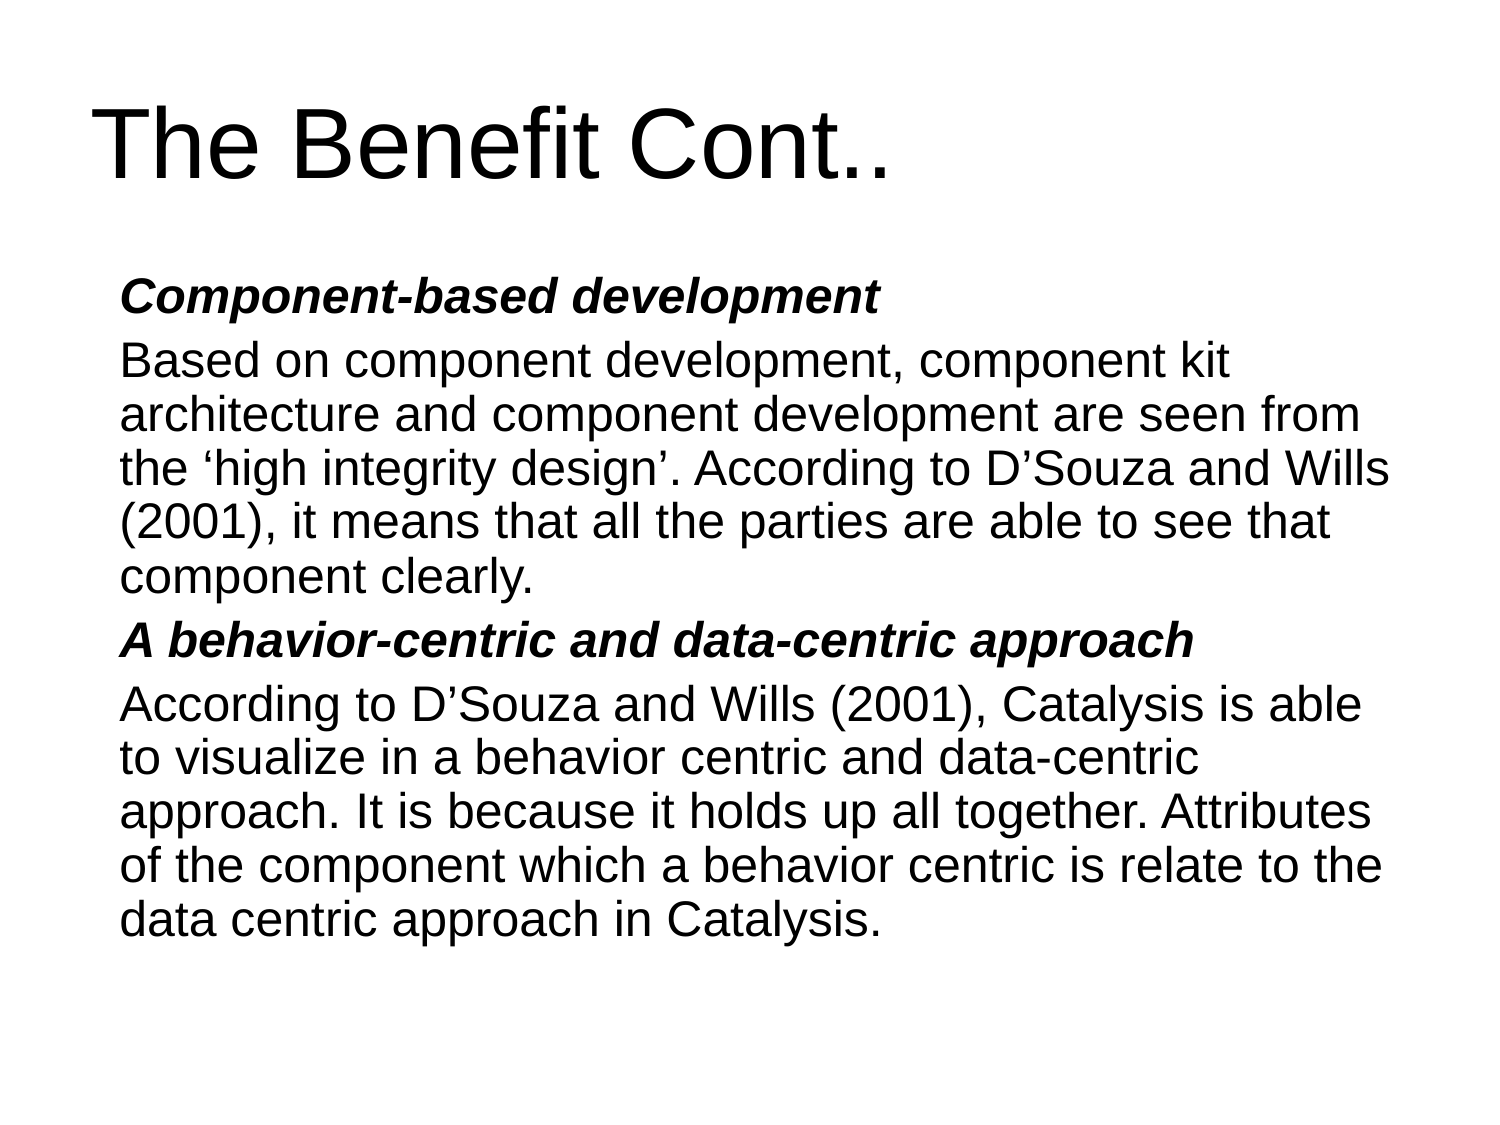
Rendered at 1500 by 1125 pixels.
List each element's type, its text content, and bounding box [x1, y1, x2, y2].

title The Benefit Cont.. [74, 44, 1426, 233]
list Component-based development Based on component development, component kit architecture and component development are seen from the ‘high integrity design’. According to D’Souza and Wills (2001), it means that all the parties are able to see that component clearly. A behavior-centric and data-centric approach According to D’Souza and Wills (2001), Catalysis is able to visualize in a behavior centric and data-centric approach. It is because it holds up all together. Attributes of the component which a behavior centric is relate to the data centric approach in Catalysis. [74, 262, 1426, 1006]
